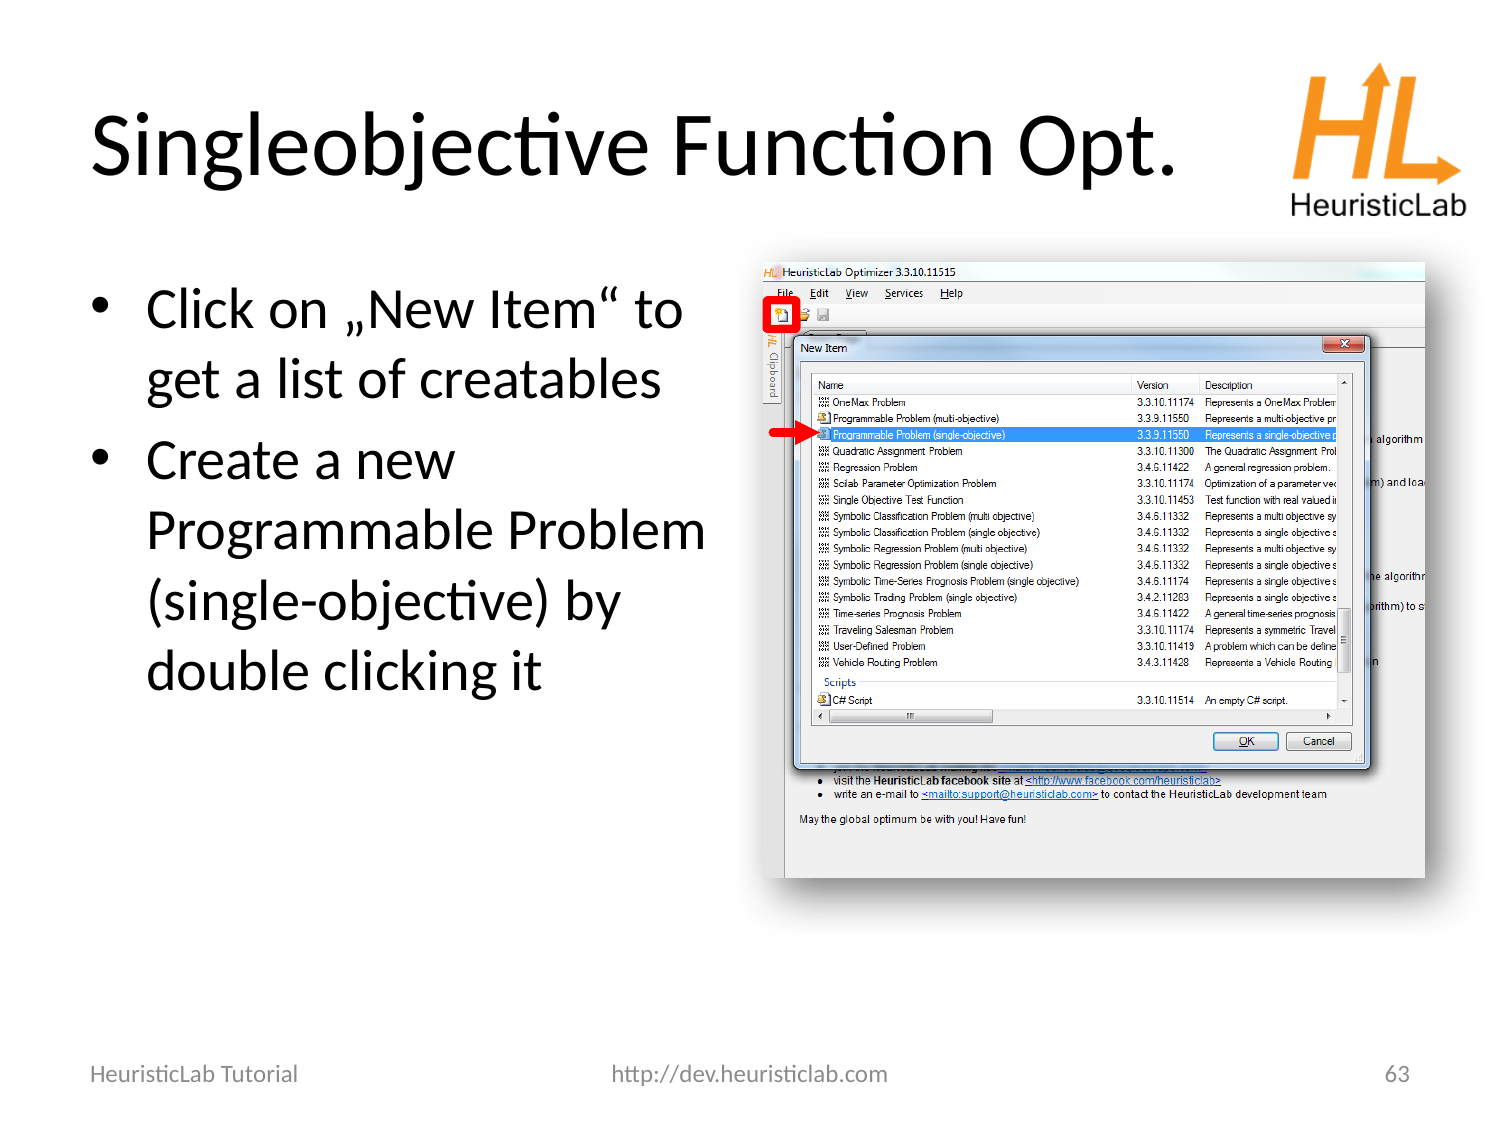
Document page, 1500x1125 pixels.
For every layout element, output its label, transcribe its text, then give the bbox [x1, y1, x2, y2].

footer http://dev.heuristiclab.com [512, 1042, 988, 1103]
slide_number 63 [1074, 1042, 1425, 1103]
picture [763, 262, 1426, 879]
slide_number HeuristicLab Tutorial [75, 1042, 425, 1103]
title Singleobjective Function Opt. [75, 45, 1282, 233]
list Click on „New Item“ to get a list of creatables Create a new Programmable Problem (single-objective) by double clicking it [75, 262, 738, 1005]
picture [1281, 27, 1474, 244]
